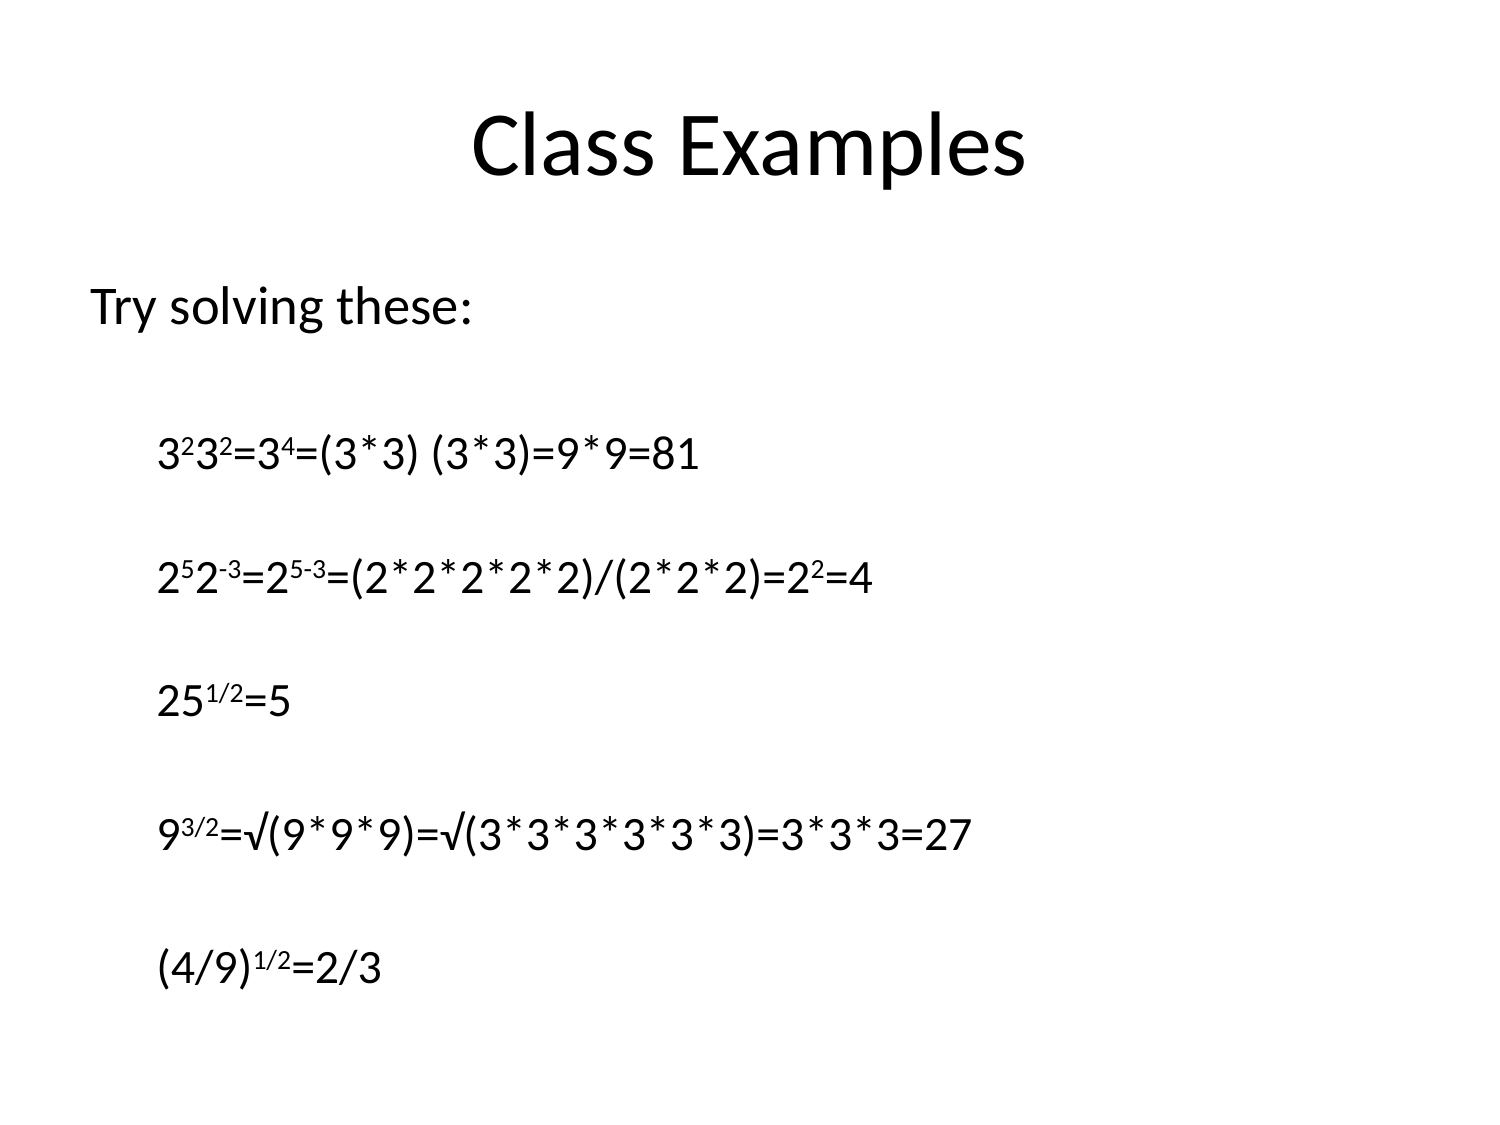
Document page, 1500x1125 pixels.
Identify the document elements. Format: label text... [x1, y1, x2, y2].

list Try solving these: 3232=34=(3*3) (3*3)=9*9=81 252-3=25-3=(2*2*2*2*2)/(2*2*2)=22=4 251/2=5 93/2=√(9*9*9)=√(3*3*3*3*3*3)=3*3*3=27 (4/9)1/2=2/3 [75, 262, 1425, 1005]
title Class Examples [75, 45, 1425, 233]
